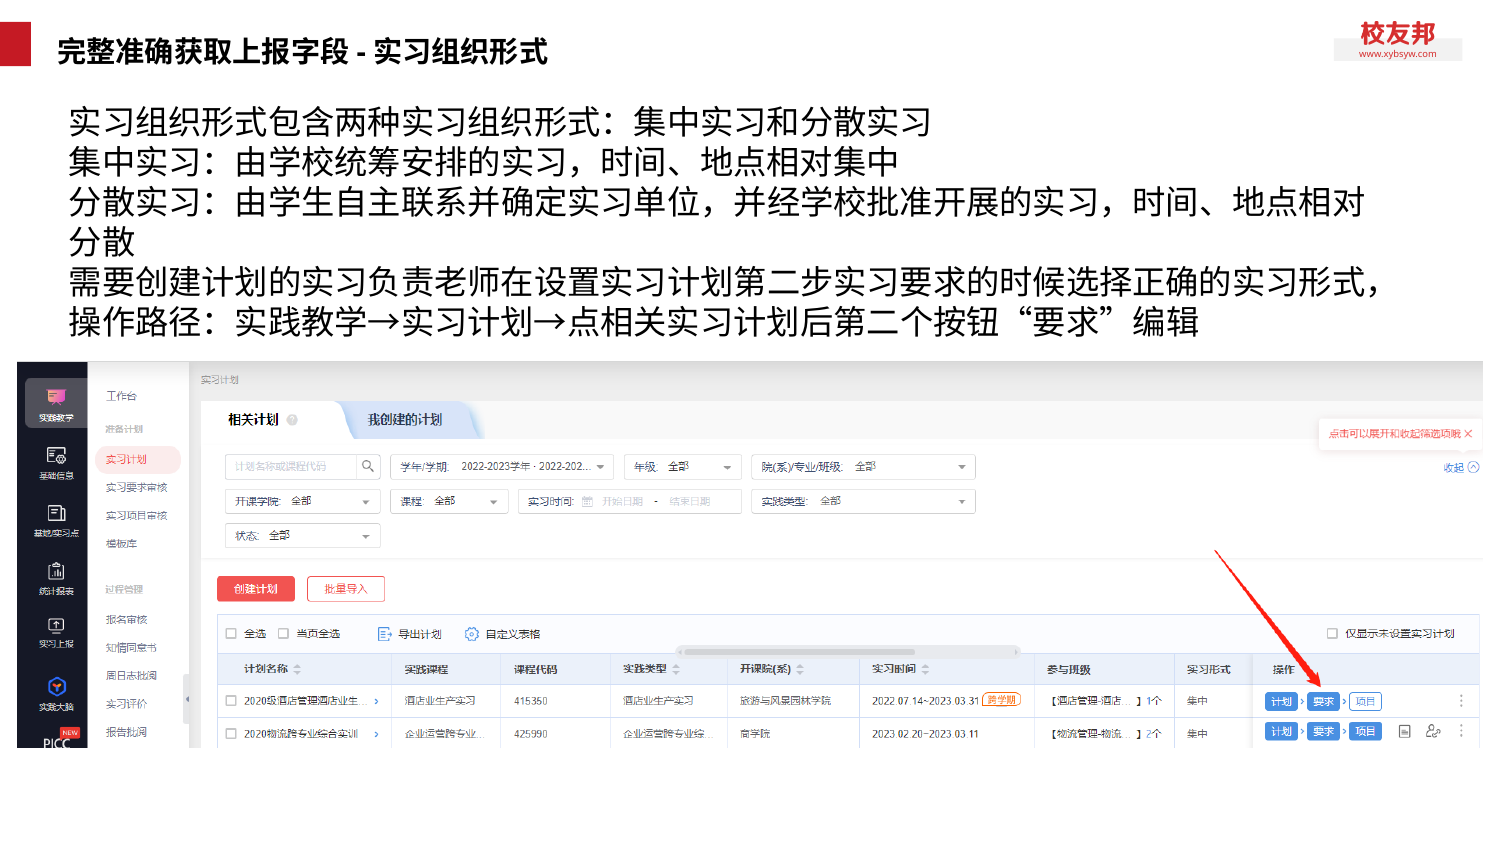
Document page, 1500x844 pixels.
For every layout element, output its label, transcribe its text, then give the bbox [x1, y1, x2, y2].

text_box 实习组织形式包含两种实习组织形式：集中实习和分散实习 集中实习：由学校统筹安排的实习，时间、地点相对集中 分散实习：由学生自主联系并确定实习单位，并经学校批准开展的实习，时间、地点相对分散 需要创建计划的实习负责老师在设置实习计划第二步实习要求的时候选择正确的实习形式，操作路径：实践教学→实习计划→点相关实习计划后第二个按钮“要求”编辑 [54, 94, 1401, 349]
title 完整准确获取上报字段-实习组织形式 [42, 11, 939, 77]
picture [17, 361, 1483, 748]
picture [1361, 21, 1435, 45]
